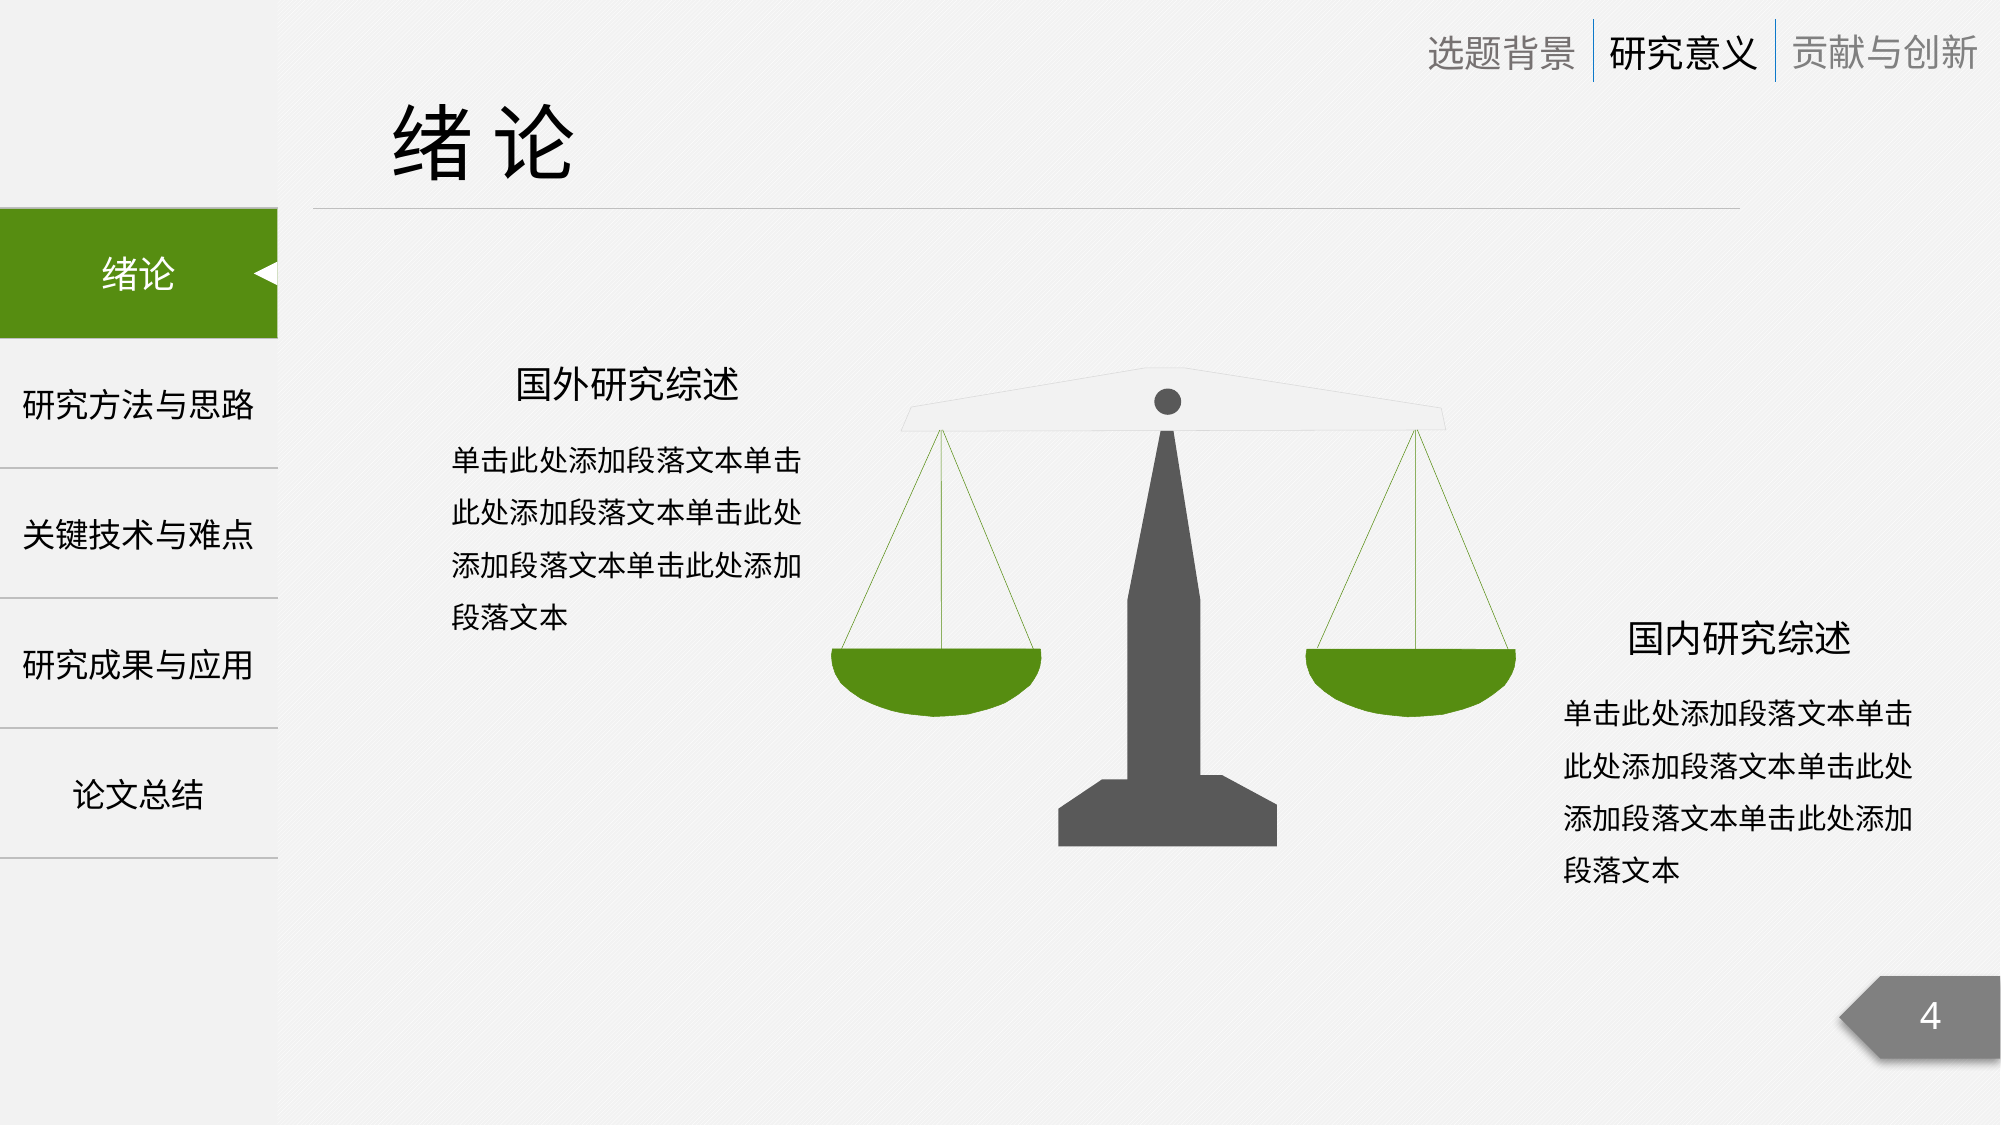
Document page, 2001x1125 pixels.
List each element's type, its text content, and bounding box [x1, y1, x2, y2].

text_box [1058, 431, 1277, 847]
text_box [1305, 429, 1516, 718]
text_box 单击此处添加段落文本单击此处添加段落文本单击此处添加段落文本单击此处添加段落文本 [1549, 671, 1934, 895]
text_box 国内研究综述 [1585, 607, 1895, 667]
text_box 单击此处添加段落文本单击此处添加段落文本单击此处添加段落文本单击此处添加段落文本 [437, 418, 822, 642]
text_box [1154, 388, 1182, 415]
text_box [831, 429, 1042, 717]
text_box [901, 367, 1446, 431]
text_box 国外研究综述 [473, 354, 783, 414]
